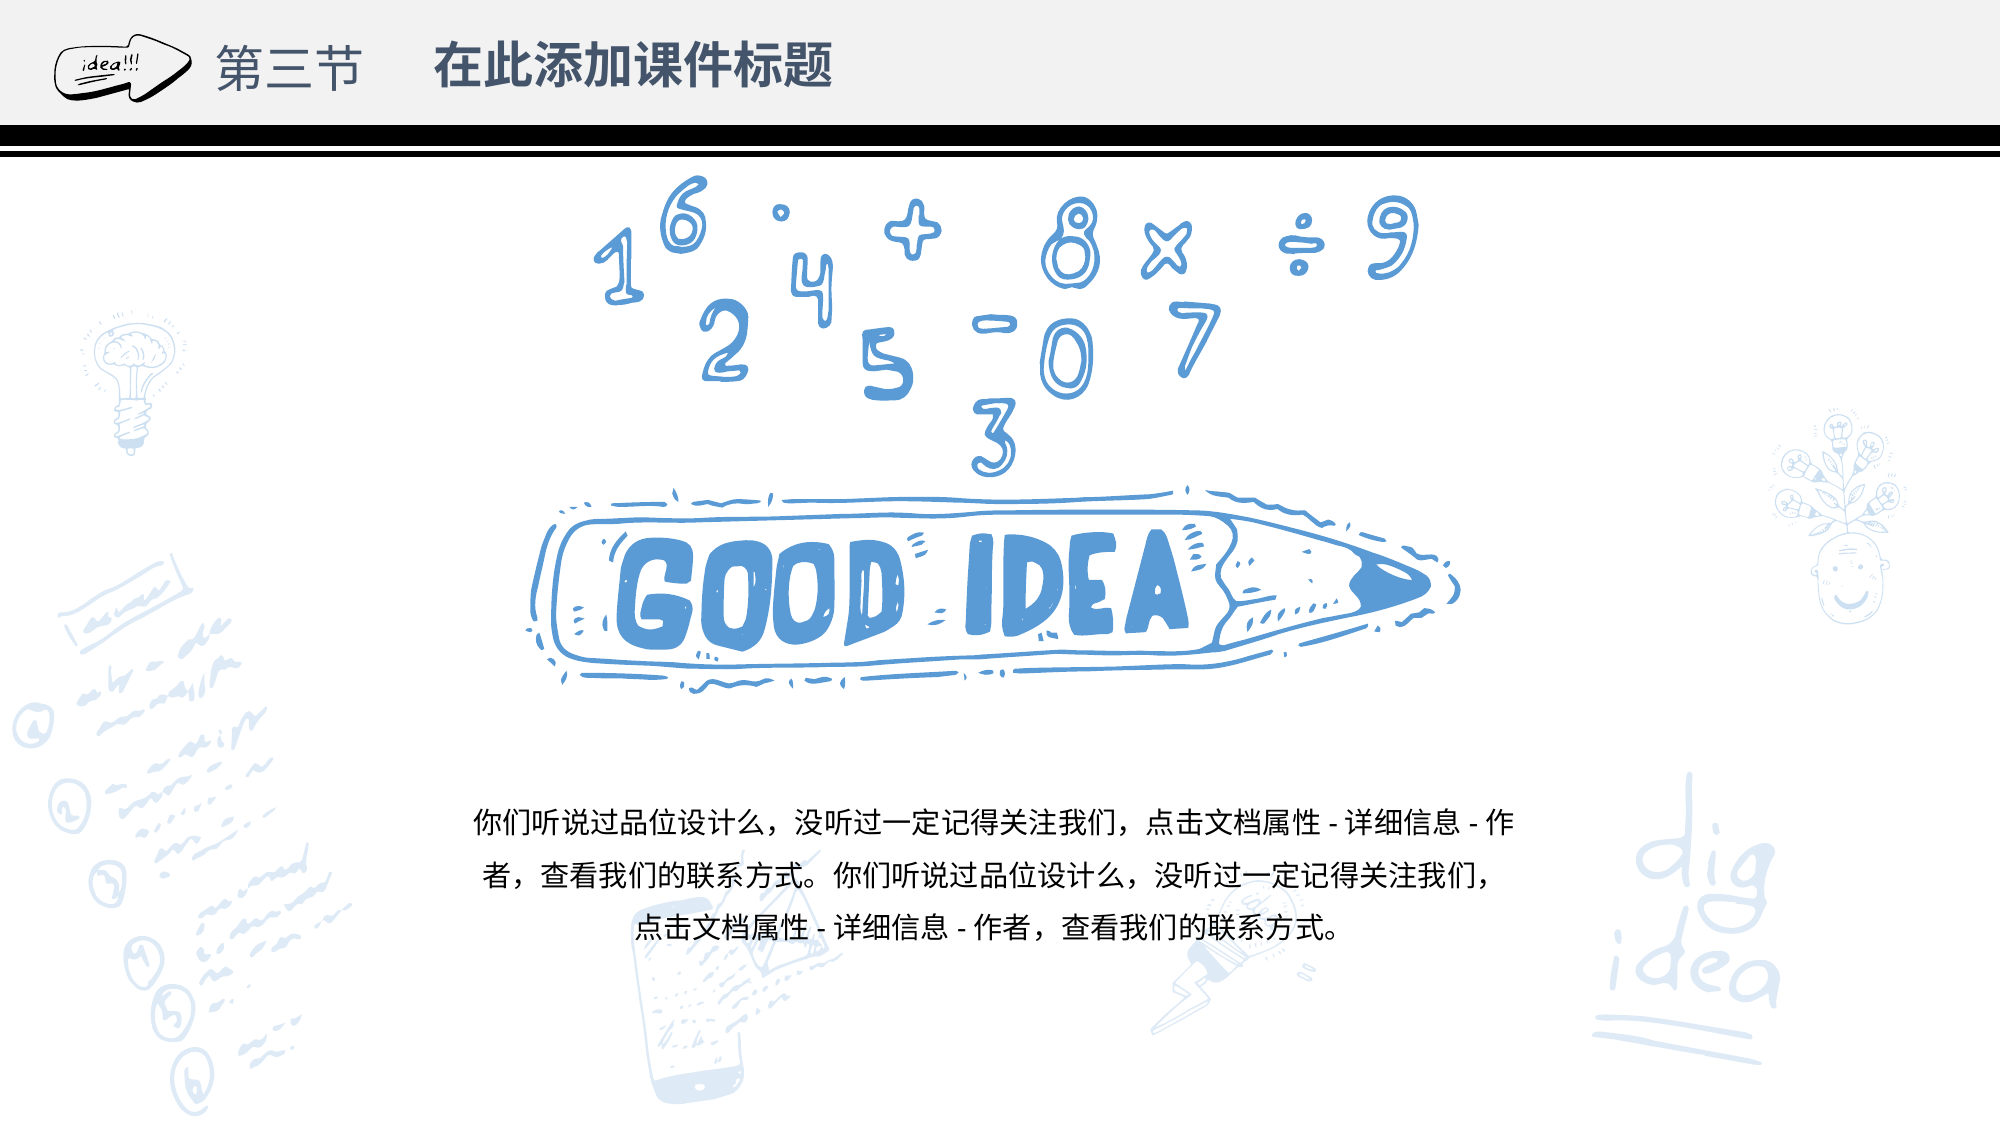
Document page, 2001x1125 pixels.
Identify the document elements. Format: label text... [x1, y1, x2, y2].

text_box [1289, 259, 1309, 276]
text_box 你们听说过品位设计么，没听过一定记得关注我们，点击文档属性-详细信息-作者，查看我们的联系方式。你们听说过品位设计么，没听过一定记得关注我们，点击文档属性-详细信息-作者，查看我们的联系方式。 [454, 779, 1534, 952]
text_box [781, 490, 1174, 505]
text_box [610, 501, 668, 507]
text_box [1168, 301, 1221, 379]
text_box [547, 657, 556, 667]
text_box [884, 198, 942, 261]
text_box [972, 314, 1018, 334]
text_box [839, 677, 846, 689]
text_box [699, 298, 749, 382]
text_box [672, 487, 679, 502]
text_box [999, 669, 1005, 678]
text_box [691, 499, 761, 508]
text_box [1295, 213, 1313, 230]
text_box [860, 670, 959, 681]
text_box [535, 632, 545, 651]
text_box [1367, 195, 1419, 280]
text_box [767, 492, 774, 507]
text_box [551, 509, 1432, 670]
text_box [1442, 561, 1451, 569]
text_box [525, 627, 533, 633]
text_box [862, 327, 914, 401]
text_box [593, 227, 644, 306]
text_box [1185, 485, 1190, 495]
text_box [978, 669, 994, 675]
text_box [530, 523, 557, 622]
text_box [1205, 489, 1336, 528]
text_box [1140, 220, 1192, 280]
text_box [790, 252, 833, 329]
text_box [1013, 649, 1274, 674]
text_box [804, 676, 833, 684]
text_box [579, 672, 669, 680]
text_box [1278, 235, 1325, 255]
text_box [583, 502, 592, 508]
text_box [688, 678, 775, 694]
text_box [561, 670, 568, 685]
text_box [1394, 608, 1436, 628]
text_box [0, 0, 2000, 125]
text_box [1039, 318, 1094, 400]
text_box [772, 204, 790, 222]
text_box 第三节 [199, 30, 380, 105]
text_box [1401, 545, 1439, 563]
text_box [1040, 196, 1101, 289]
text_box [679, 681, 685, 689]
text_box [971, 397, 1016, 478]
text_box [660, 175, 708, 254]
text_box 在此添加课件标题 [418, 25, 848, 101]
text_box [788, 678, 794, 689]
text_box [1446, 573, 1461, 604]
text_box [54, 34, 192, 103]
